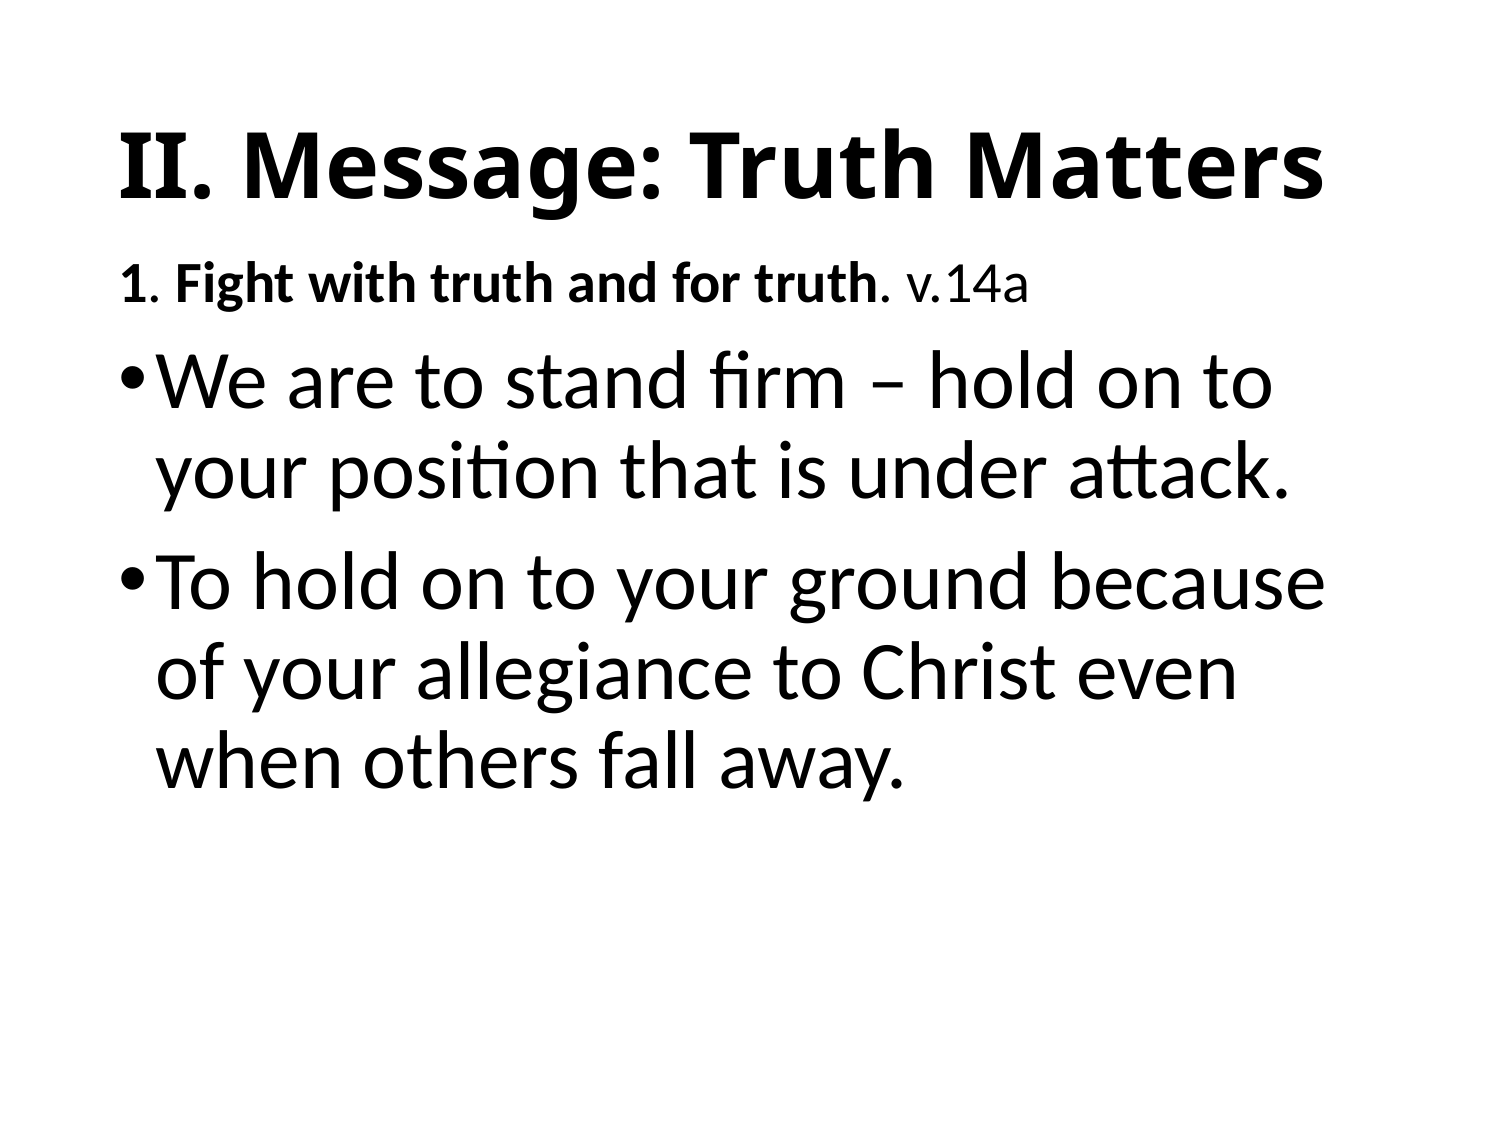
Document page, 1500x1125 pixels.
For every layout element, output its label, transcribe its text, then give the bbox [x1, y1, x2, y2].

list 1. Fight with truth and for truth. v.14a We are to stand firm – hold on to your position that is under attack. To hold on to your ground because of your allegiance to Christ even when others fall away. [103, 245, 1397, 959]
title II. Message: Truth Matters [103, 59, 1397, 245]
